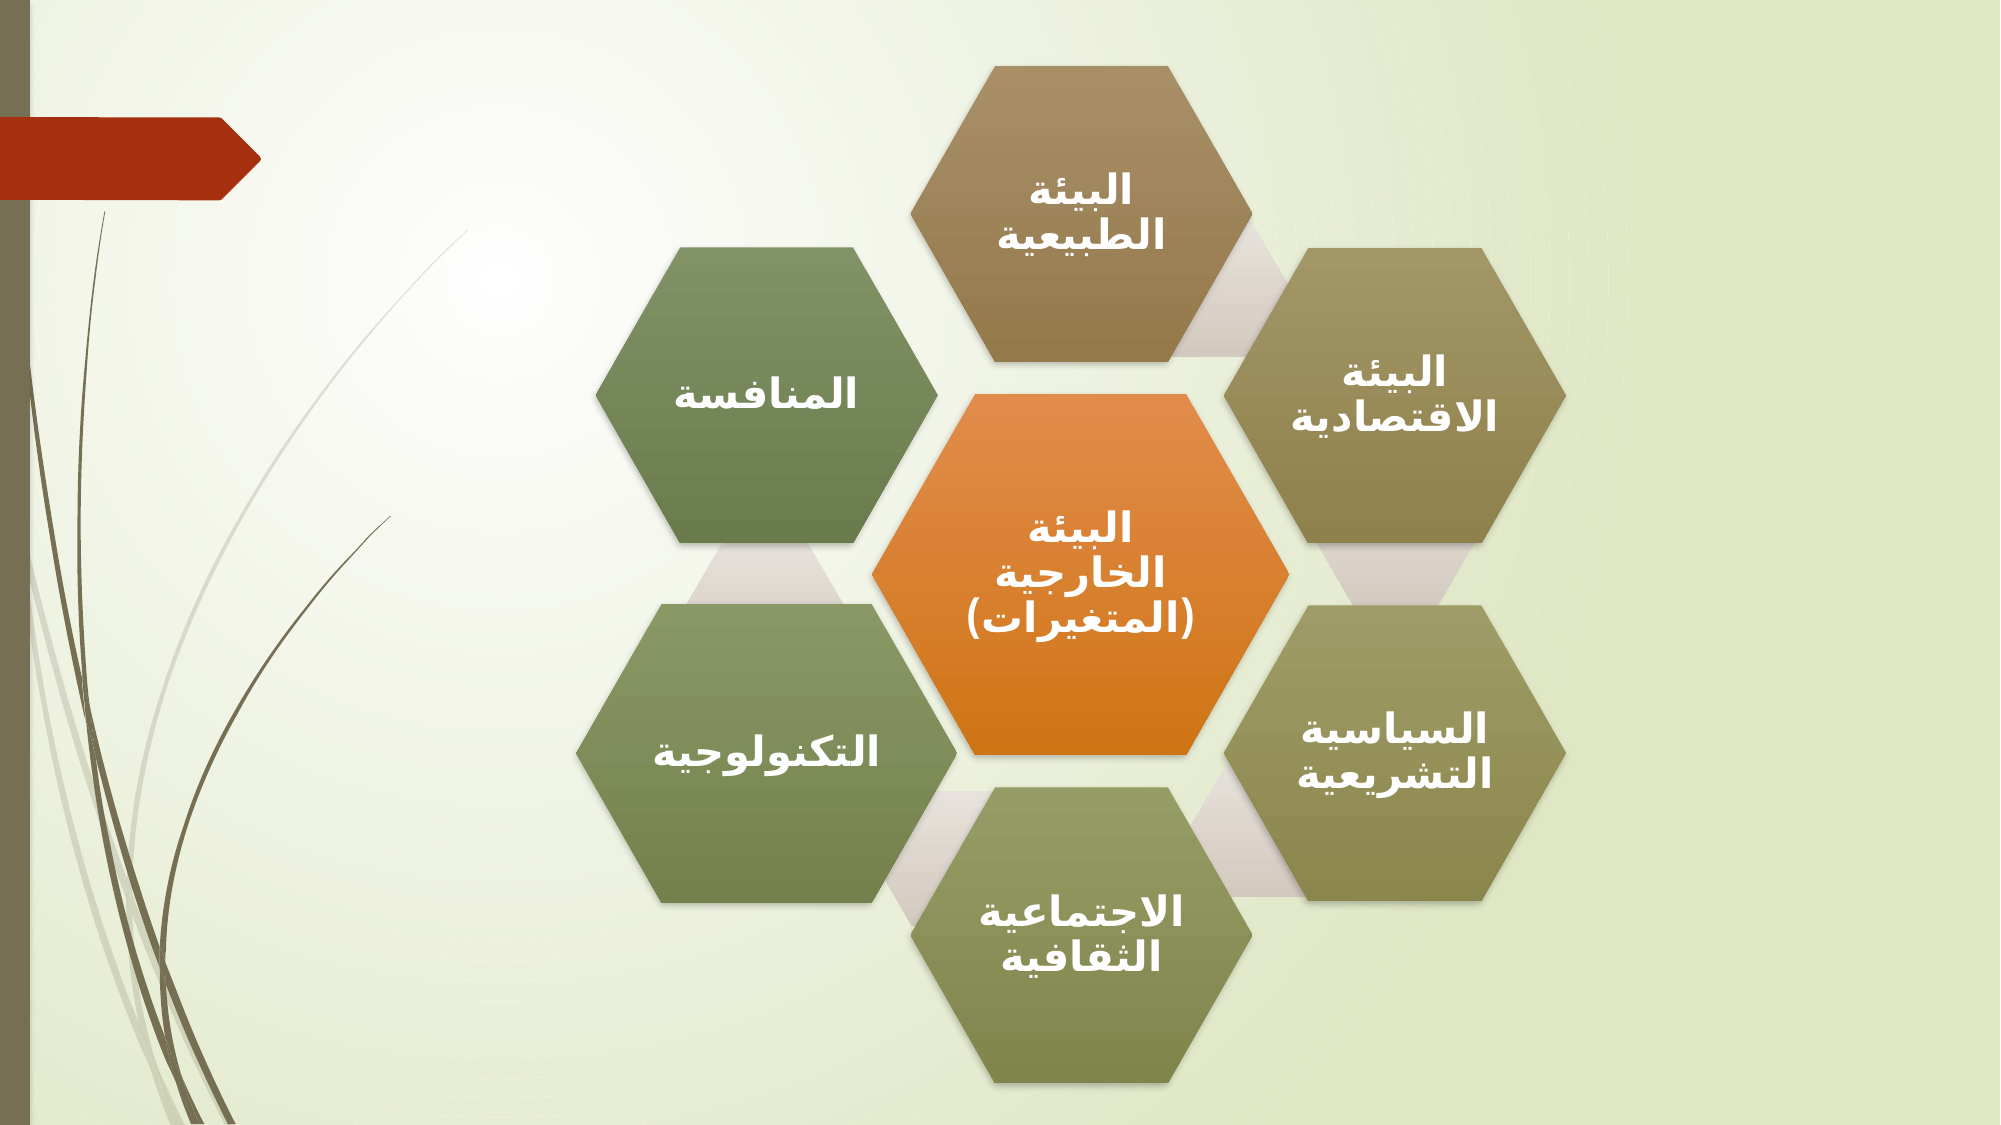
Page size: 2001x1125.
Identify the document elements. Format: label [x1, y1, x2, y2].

list [224, 65, 1918, 1084]
